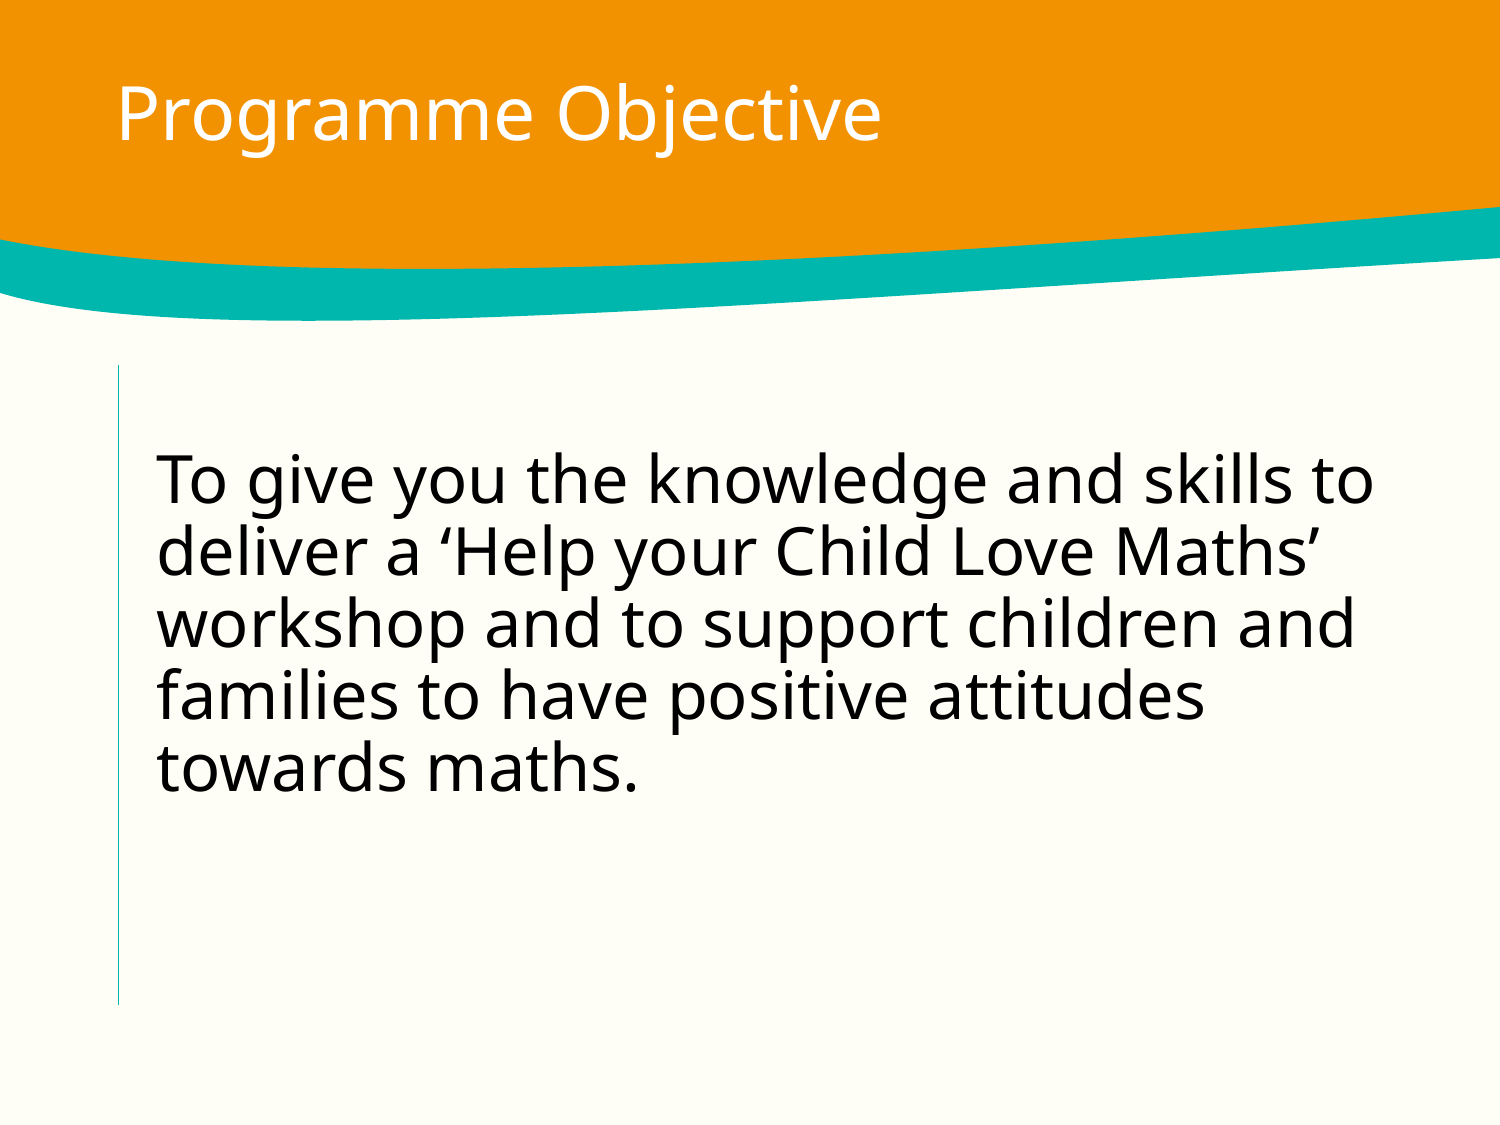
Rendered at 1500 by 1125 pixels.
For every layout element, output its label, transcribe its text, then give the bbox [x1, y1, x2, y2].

list To give you the knowledge and skills to deliver a ‘Help your Child Love Maths’ workshop and to support children and families to have positive attitudes towards maths. [141, 438, 1411, 837]
list Programme Objective [100, 67, 1411, 258]
